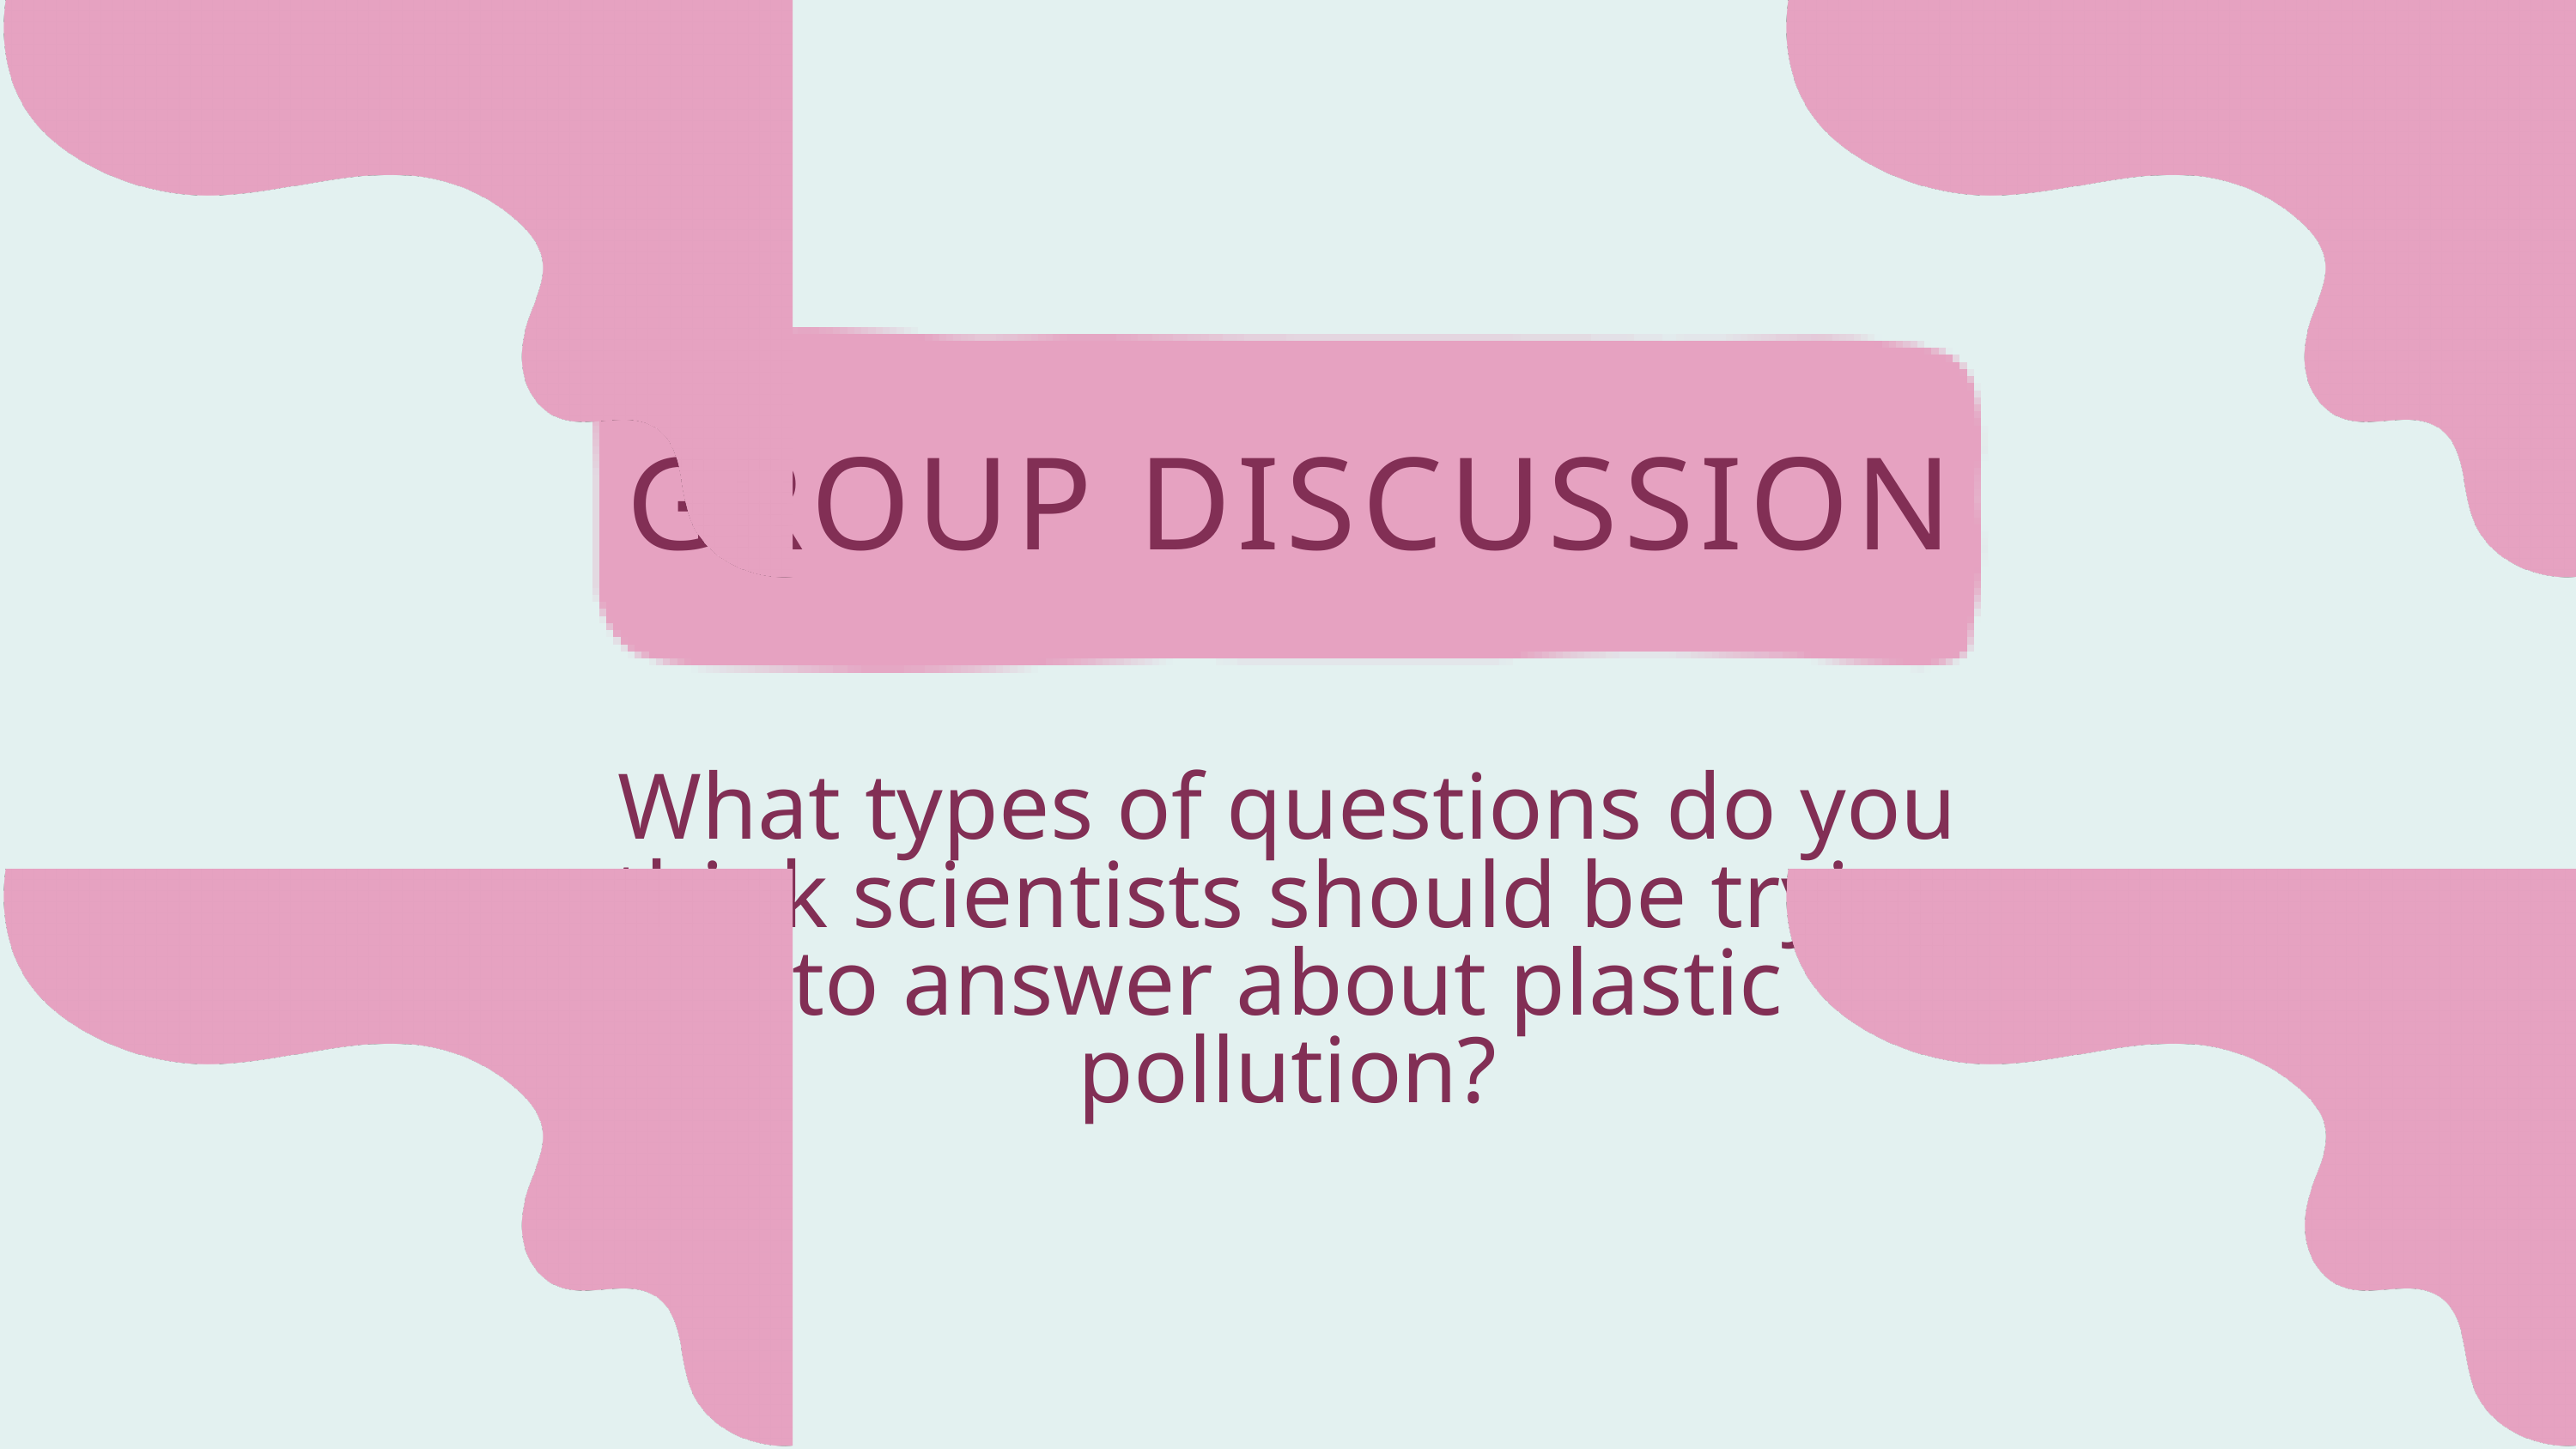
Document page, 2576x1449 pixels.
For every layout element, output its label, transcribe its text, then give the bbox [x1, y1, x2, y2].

text_box [793, 327, 1783, 452]
text_box [0, 0, 793, 580]
text_box [1783, 869, 2576, 1449]
text_box GROUP DISCUSSION [793, 452, 1783, 576]
text_box [0, 869, 793, 1449]
text_box [1783, 0, 2576, 580]
text_box What types of questions do you think scientists should be trying to answer about plastic pollution? [576, 769, 1999, 1121]
text_box [592, 576, 1989, 673]
